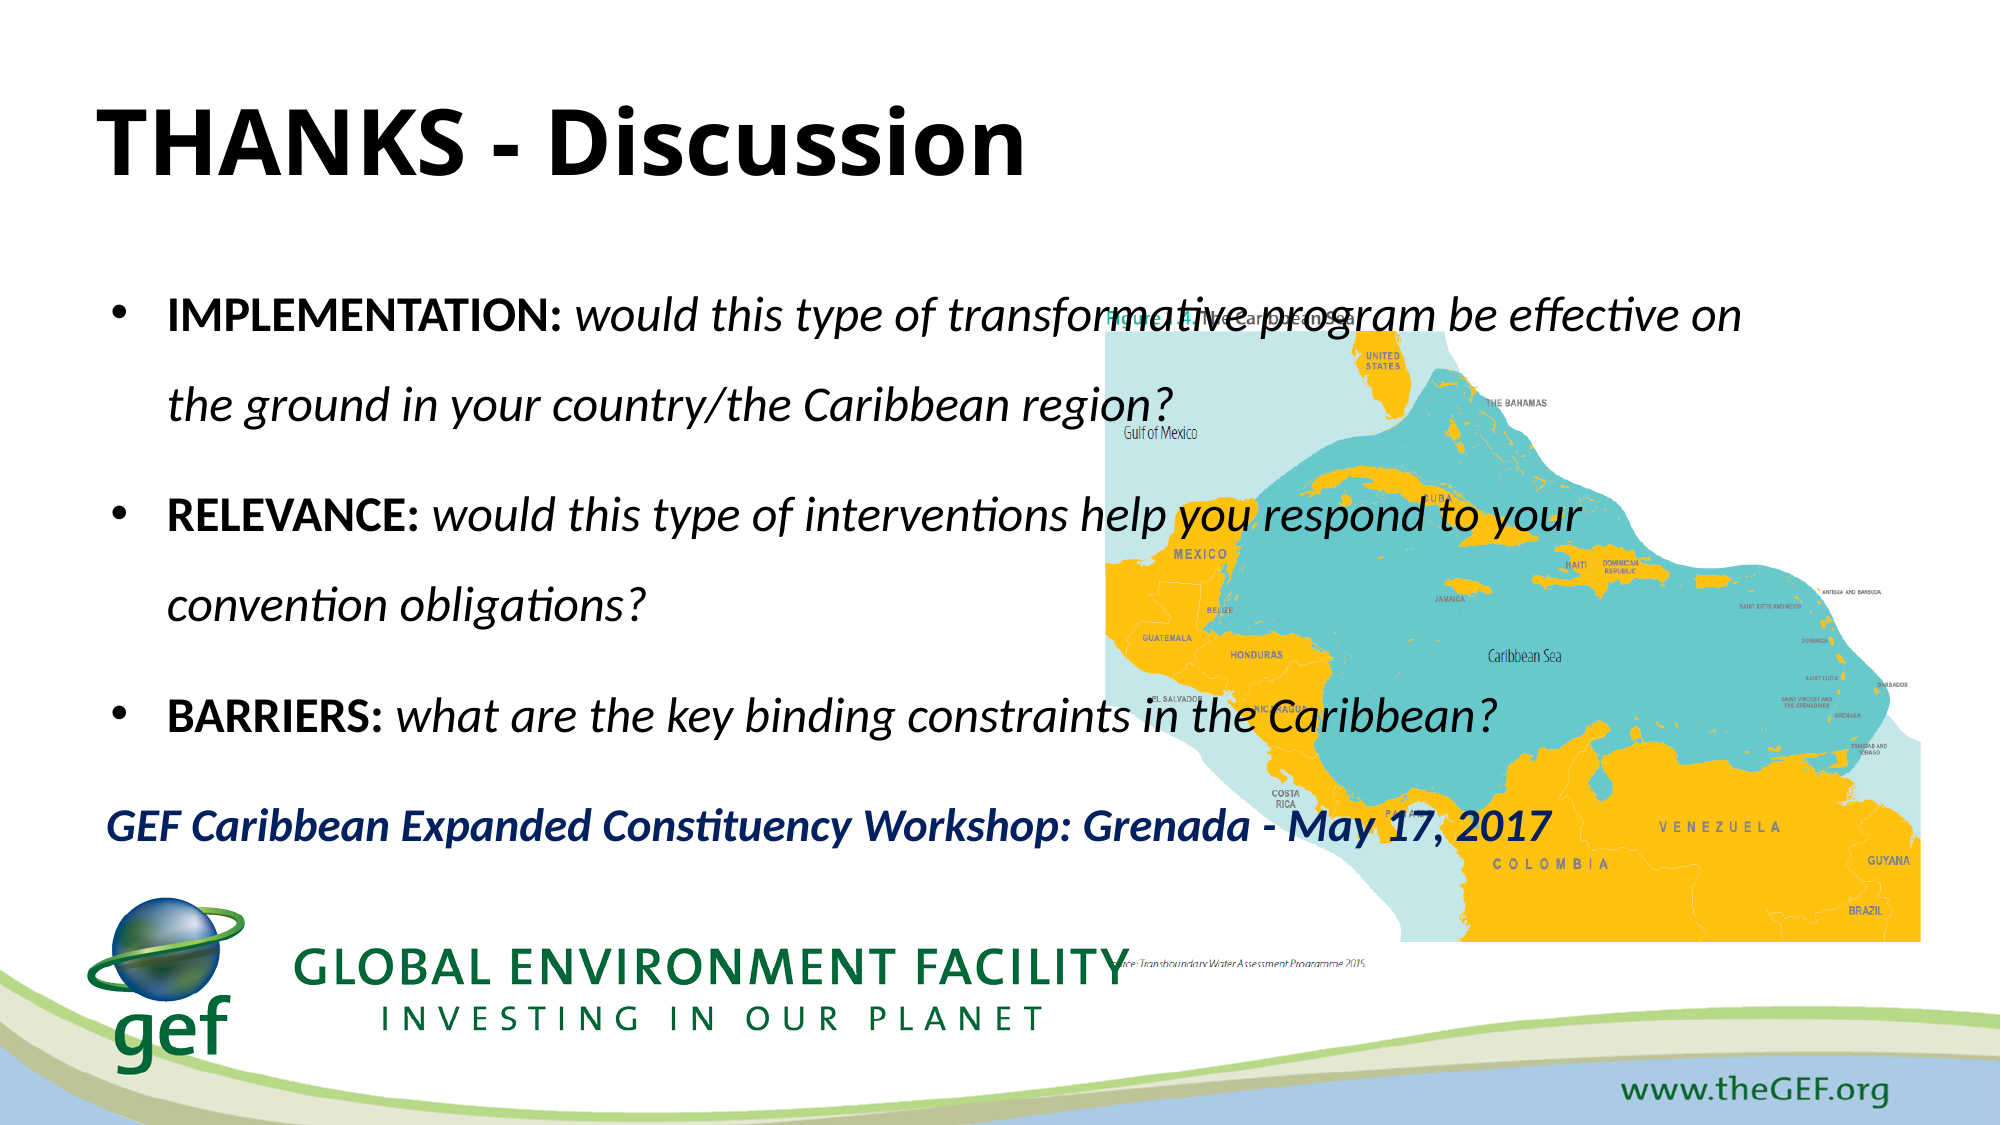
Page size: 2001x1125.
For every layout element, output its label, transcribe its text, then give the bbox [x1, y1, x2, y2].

picture [0, 311, 2000, 1125]
subtitle GEF Caribbean Expanded Constituency Workshop: Grenada - May 17, 2017 [91, 716, 1085, 862]
text_box IMPLEMENTATION: would this type of transformative program be effective on the ground in your country/the Caribbean region? RELEVANCE: would this type of interventions help you respond to your convention obligations? BARRIERS: what are the key binding constraints in the Caribbean? [95, 162, 1821, 583]
title THANKS - Discussion [80, 50, 1581, 241]
